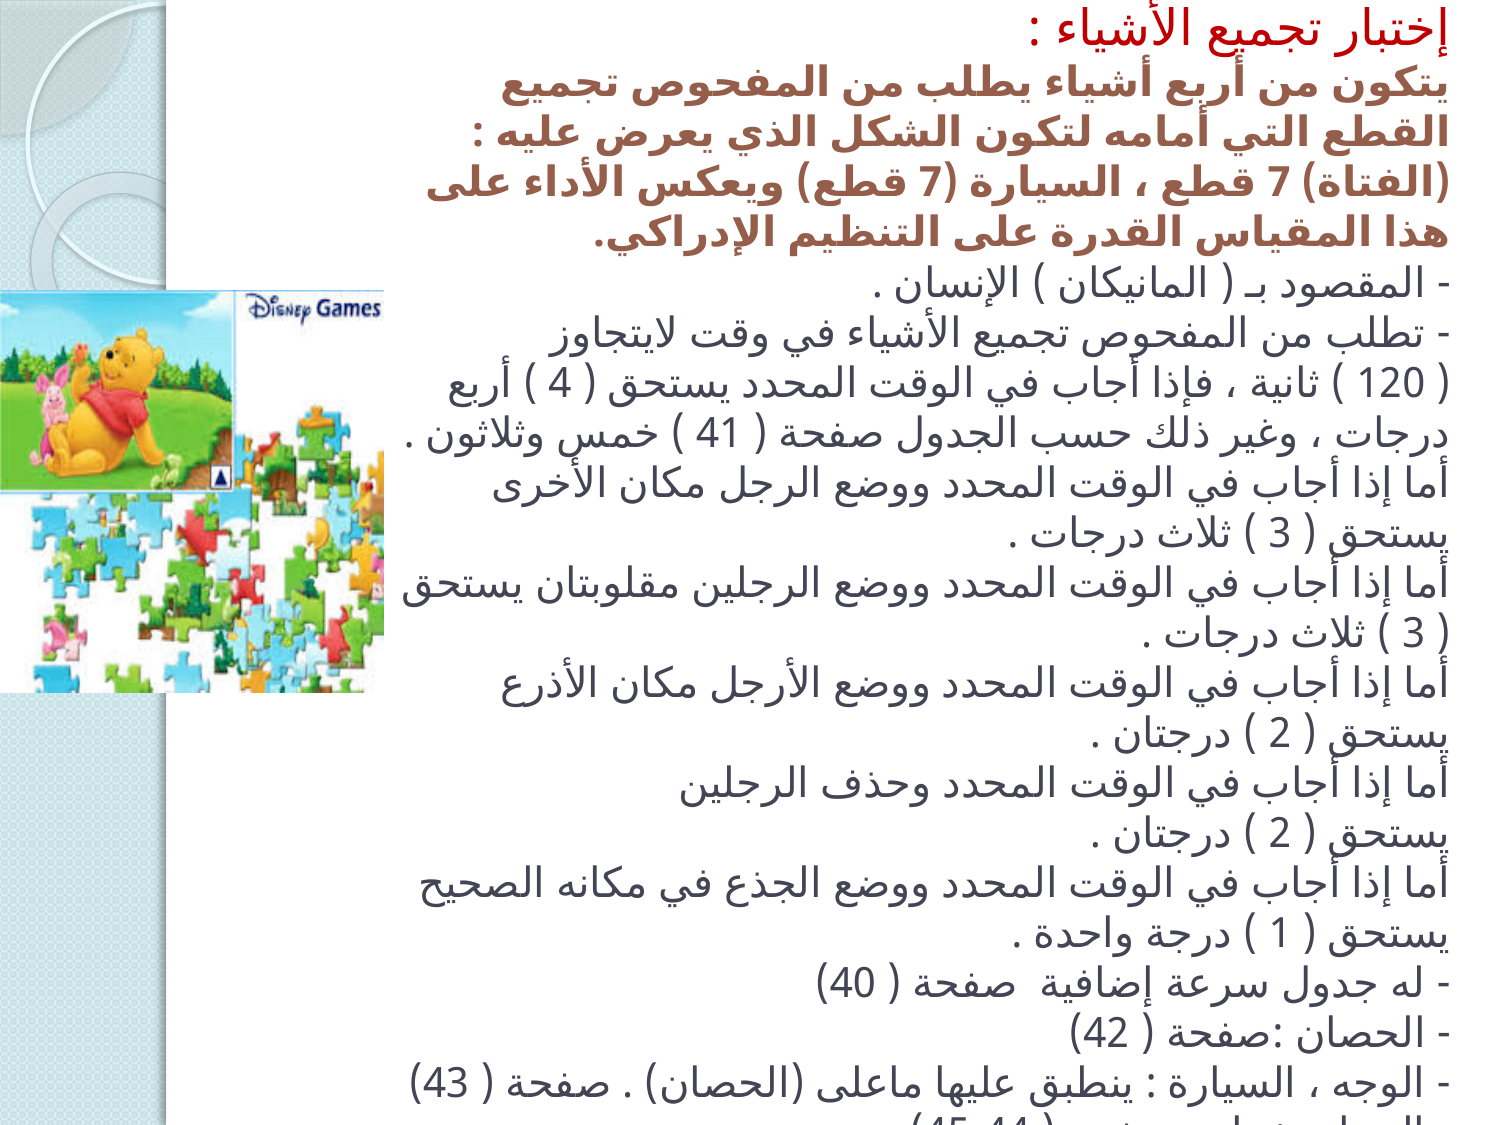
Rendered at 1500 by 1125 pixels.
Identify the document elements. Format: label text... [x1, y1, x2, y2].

title إختبار تجميع الأشياء : يتكون من أربع أشياء يطلب من المفحوص تجميع القطع التي أمامه لتكون الشكل الذي يعرض عليه : (الفتاة) 7 قطع ، السيارة (7 قطع) ويعكس الأداء على هذا المقياس القدرة على التنظيم الإدراكي. - المقصود بـ ( المانيكان ) الإنسان . - تطلب من المفحوص تجميع الأشياء في وقت لايتجاوز ( 120 ) ثانية ، فإذا أجاب في الوقت المحدد يستحق ( 4 ) أربع درجات ، وغير ذلك حسب الجدول صفحة ( 41 ) خمس وثلاثون . أما إذا أجاب في الوقت المحدد ووضع الرجل مكان الأخرى يستحق ( 3 ) ثلاث درجات . أما إذا أجاب في الوقت المحدد ووضع الرجلين مقلوبتان يستحق ( 3 ) ثلاث درجات . أما إذا أجاب في الوقت المحدد ووضع الأرجل مكان الأذرع يستحق ( 2 ) درجتان . أما إذا أجاب في الوقت المحدد وحذف الرجلين يستحق ( 2 ) درجتان . أما إذا أجاب في الوقت المحدد ووضع الجذع في مكانه الصحيح يستحق ( 1 ) درجة واحدة . - له جدول سرعة إضافية صفحة ( 40) - الحصان :صفحة ( 42) - الوجه ، السيارة : ينطبق عليها ماعلى (الحصان) . صفحة ( 43) - السيارة : راجع صفحة ( 44-45) [371, 45, 1466, 1106]
picture [0, 290, 385, 693]
